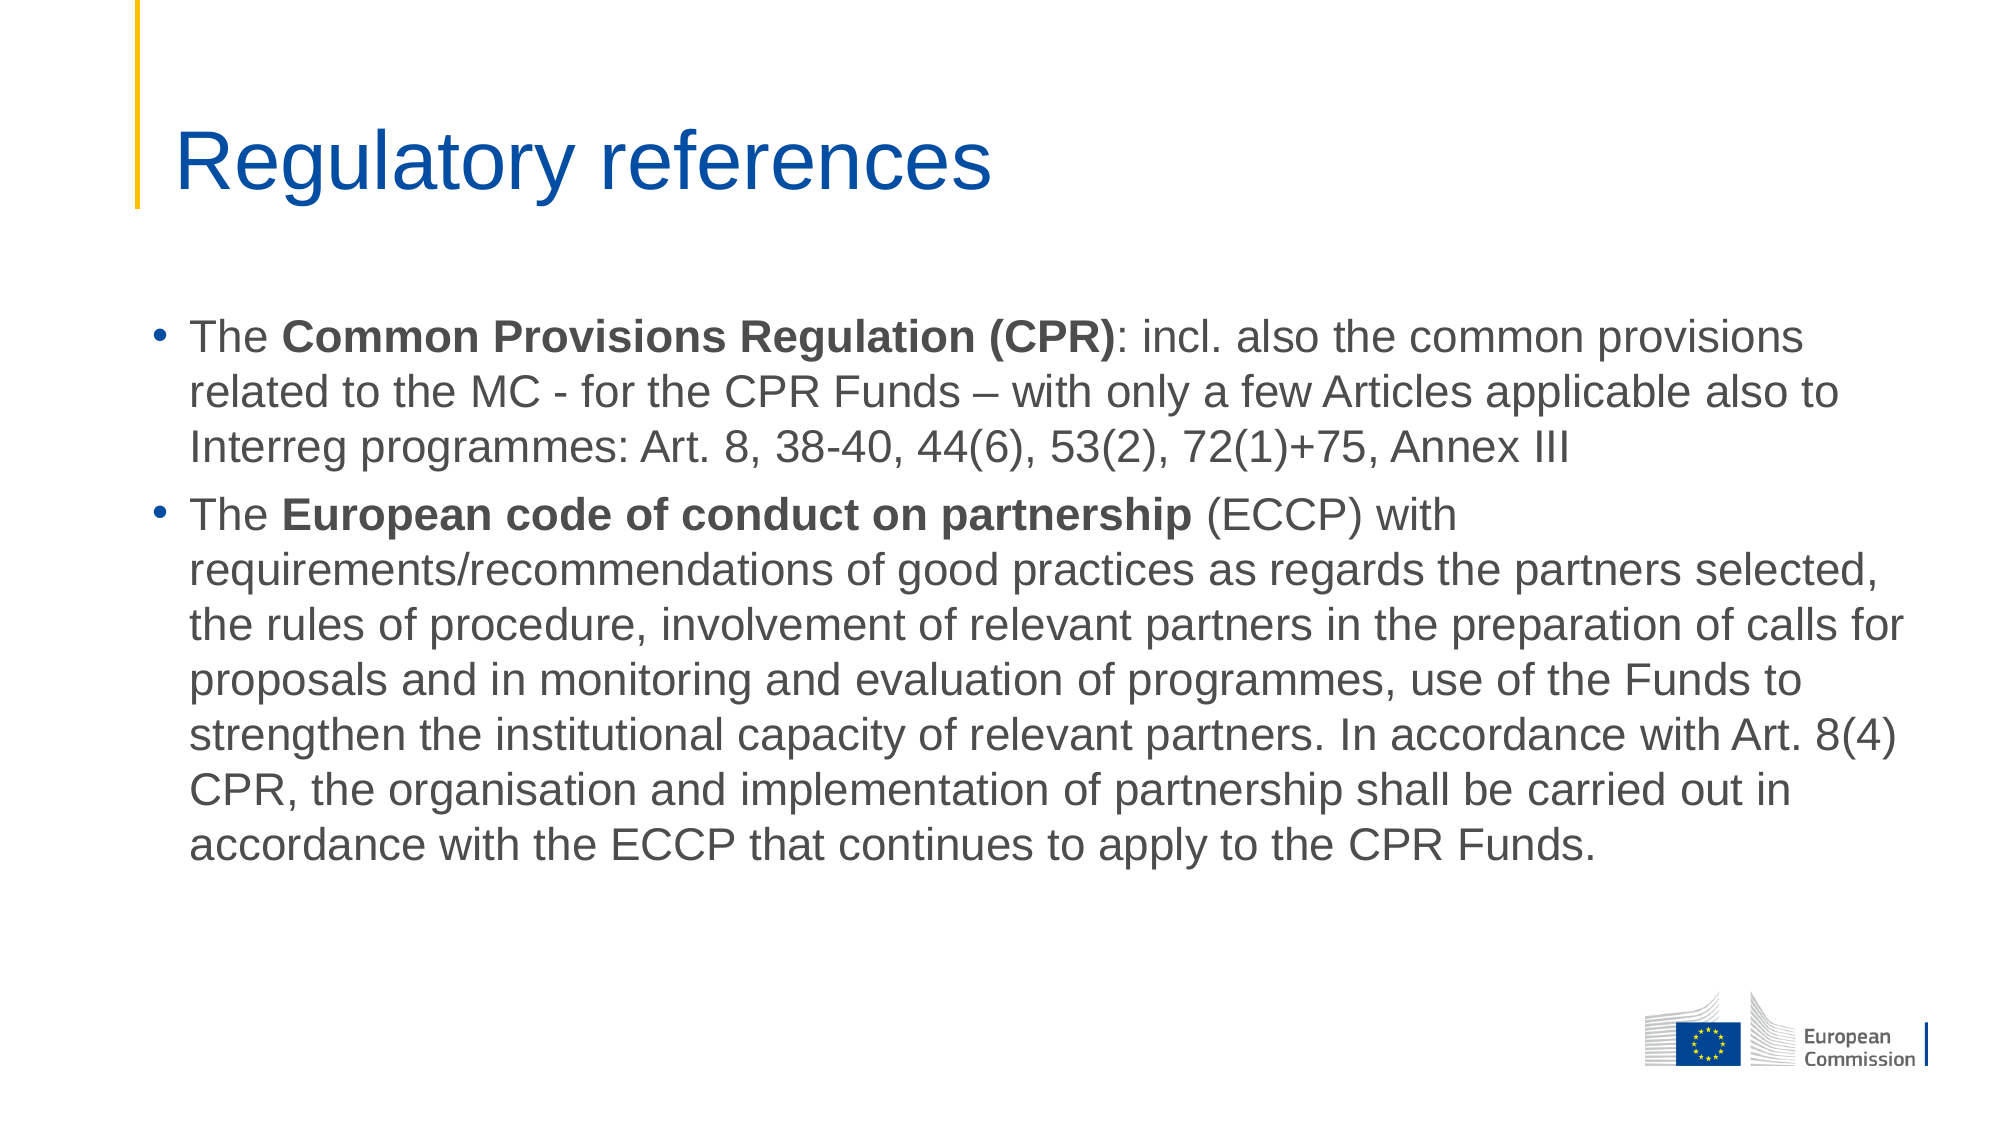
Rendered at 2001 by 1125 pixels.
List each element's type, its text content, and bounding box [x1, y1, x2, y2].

picture [1645, 991, 1928, 1066]
list The Common Provisions Regulation (CPR): incl. also the common provisions related to the MC - for the CPR Funds – with only a few Articles applicable also to Interreg programmes: Art. 8, 38-40, 44(6), 53(2), 72(1)+75, Annex III The European code of conduct on partnership (ECCP) with requirements/recommendations of good practices as regards the partners selected, the rules of procedure, involvement of relevant partners in the preparation of calls for proposals and in monitoring and evaluation of programmes, use of the Funds to strengthen the institutional capacity of relevant partners. In accordance with Art. 8(4) CPR, the organisation and implementation of partnership shall be carried out in accordance with the ECCP that continues to apply to the CPR Funds. [137, 299, 1927, 937]
title Regulatory references [159, 79, 1885, 208]
